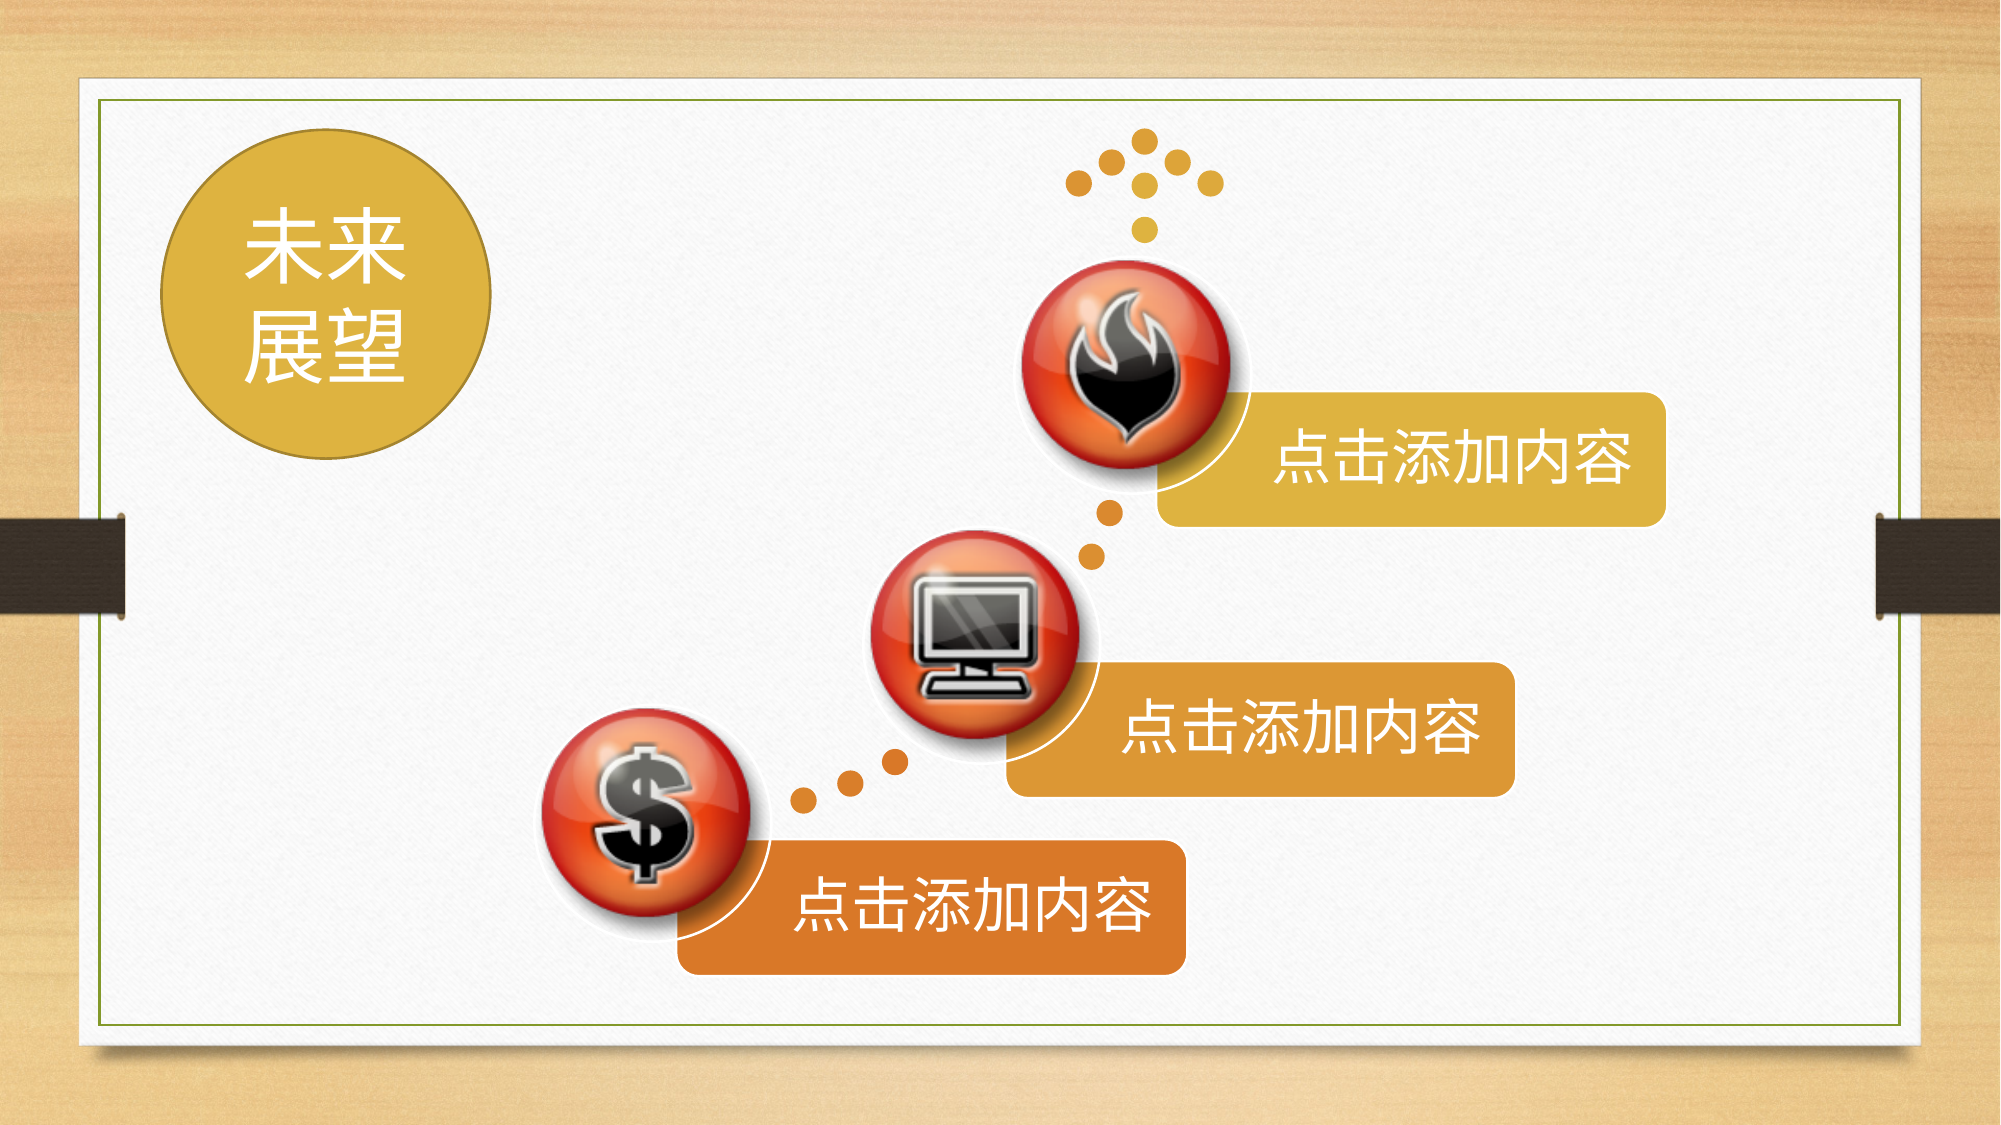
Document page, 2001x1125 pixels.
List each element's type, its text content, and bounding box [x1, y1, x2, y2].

text_box [1164, 149, 1191, 176]
text_box [1065, 170, 1092, 197]
text_box [1131, 216, 1158, 244]
text_box 未来展望 [160, 128, 492, 460]
text_box [1197, 170, 1224, 197]
text_box [790, 787, 817, 814]
text_box 点击添加内容 [674, 837, 1189, 978]
text_box [1131, 128, 1158, 155]
text_box [1096, 499, 1123, 527]
text_box [1131, 172, 1158, 199]
picture [0, 0, 2001, 1125]
text_box [1012, 255, 1253, 495]
text_box 点击添加内容 [1003, 659, 1518, 800]
text_box [1098, 149, 1125, 176]
text_box [1078, 543, 1105, 570]
text_box [533, 703, 773, 944]
text_box [861, 525, 1102, 765]
text_box [837, 770, 864, 797]
text_box 点击添加内容 [1154, 389, 1669, 530]
text_box [881, 748, 909, 776]
